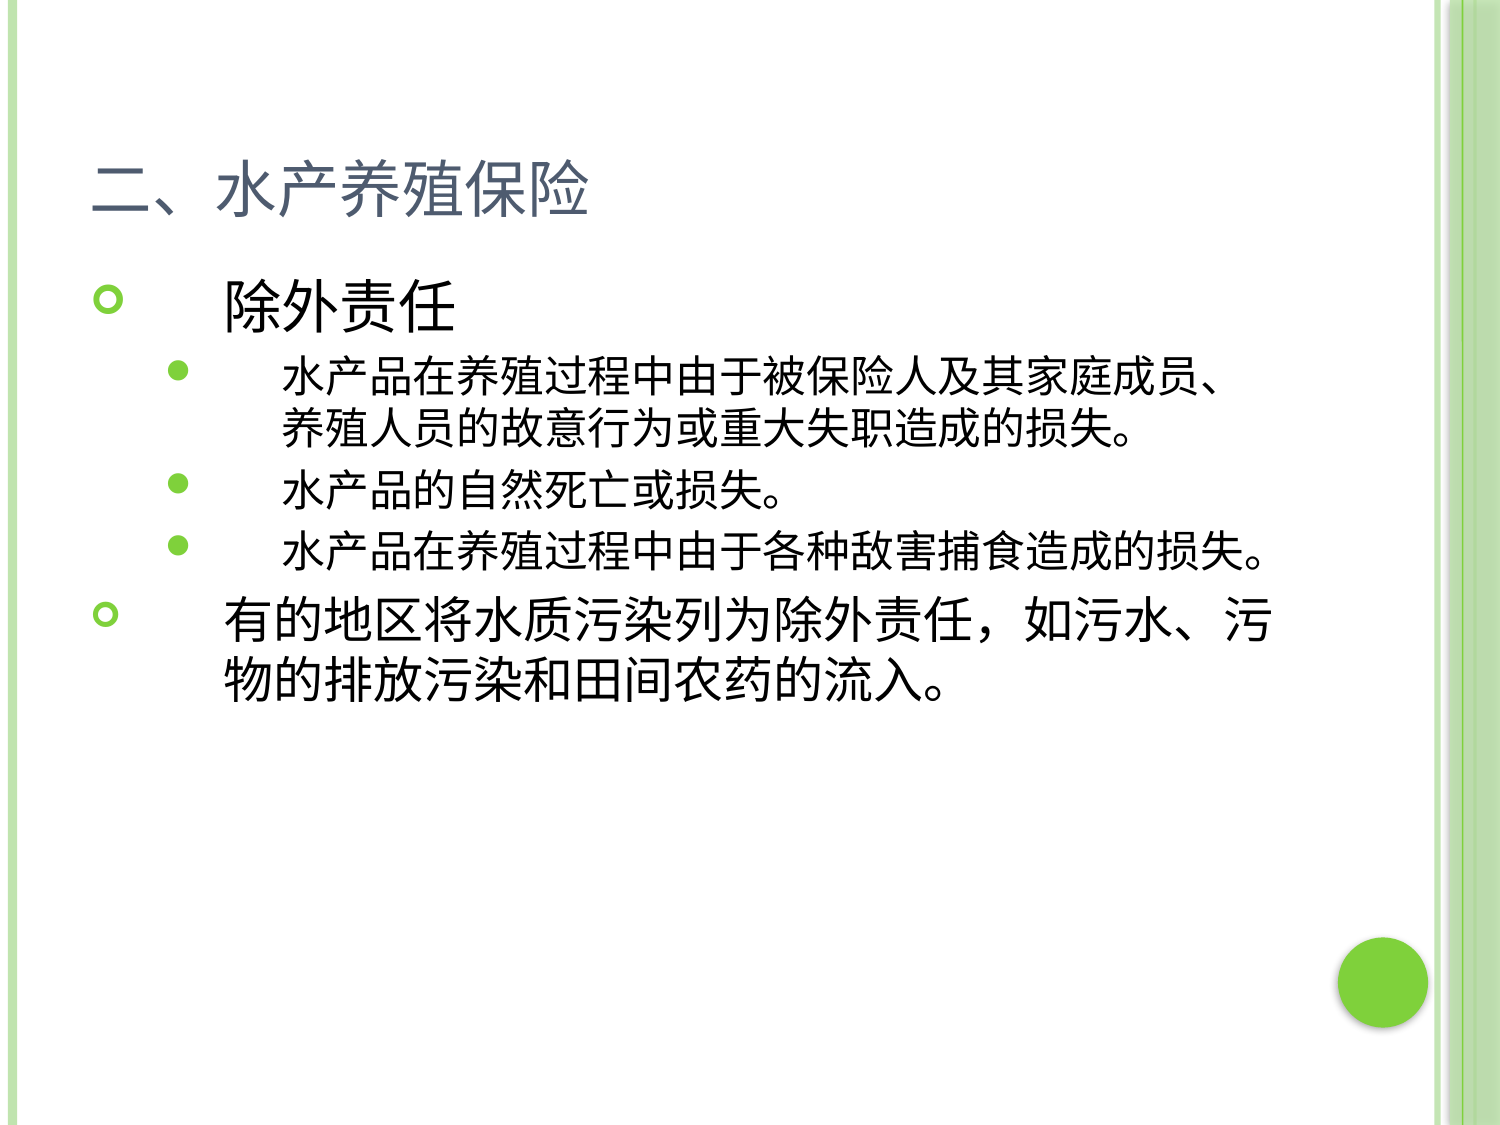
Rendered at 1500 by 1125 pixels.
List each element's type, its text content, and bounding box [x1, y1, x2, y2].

list 除外责任 水产品在养殖过程中由于被保险人及其家庭成员、养殖人员的故意行为或重大失职造成的损失。 水产品的自然死亡或损失。 水产品在养殖过程中由于各种敌害捕食造成的损失。 有的地区将水质污染列为除外责任，如污水、污物的排放污染和田间农药的流入。 [74, 262, 1301, 1063]
title 二、水产养殖保险 [75, 45, 1300, 233]
